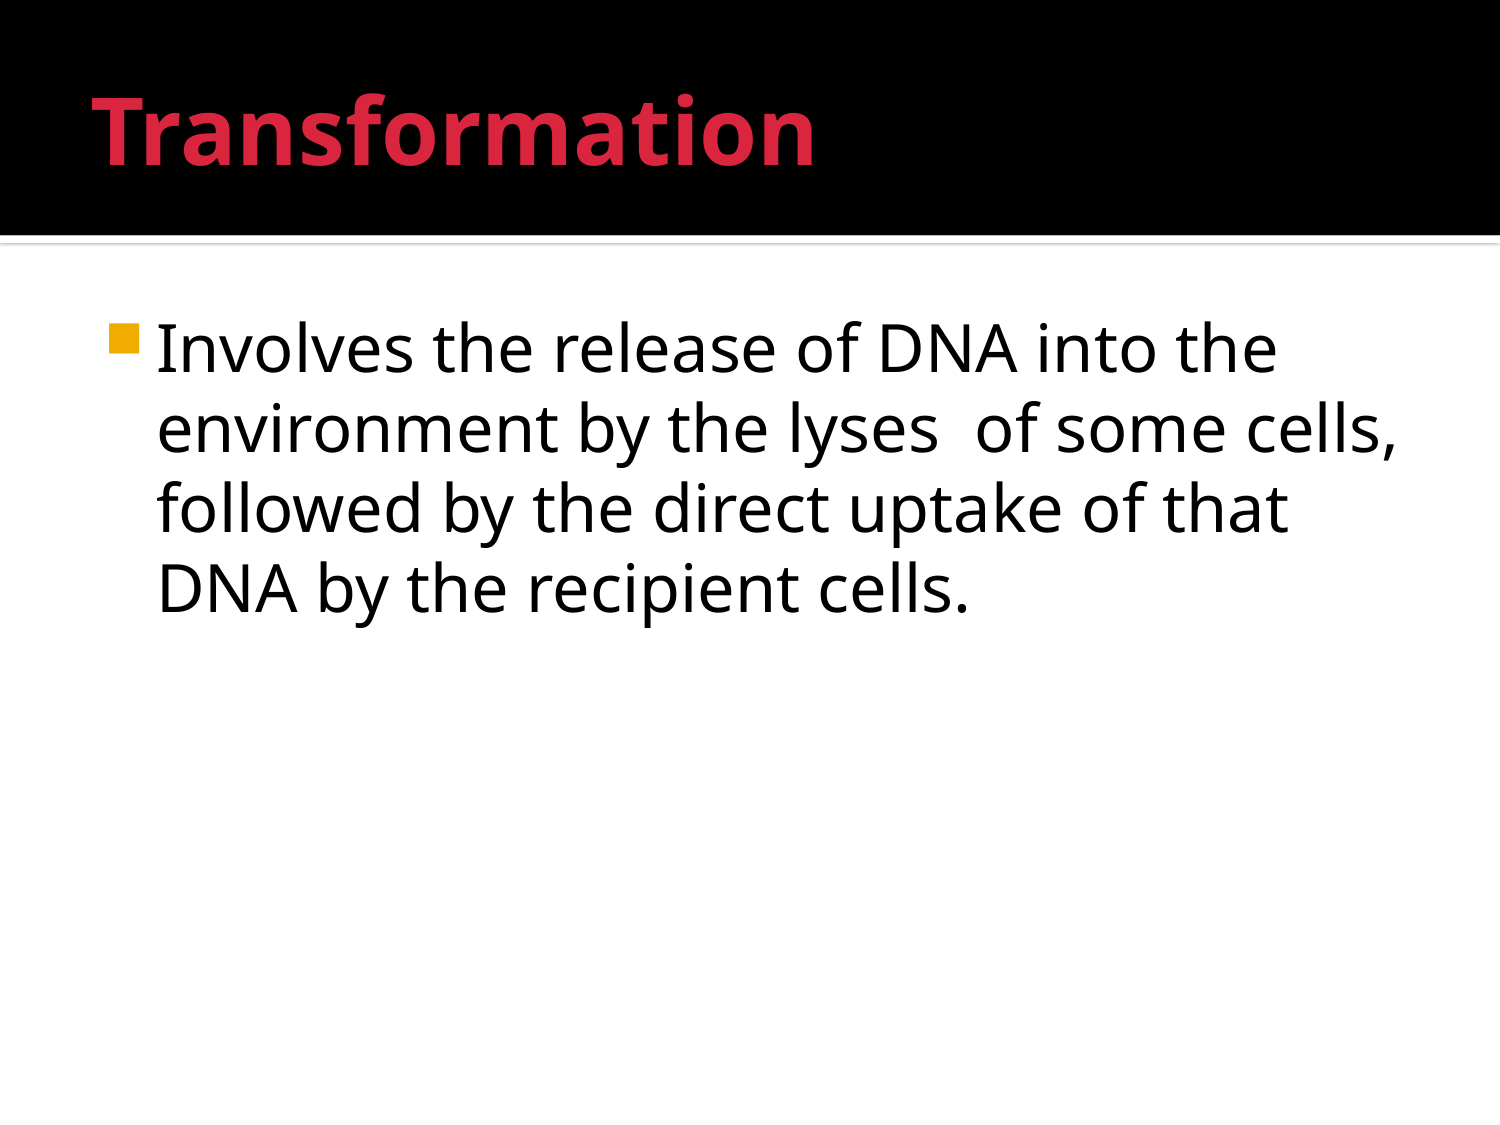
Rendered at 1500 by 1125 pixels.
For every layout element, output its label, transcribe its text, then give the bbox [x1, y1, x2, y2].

title Transformation [75, 25, 1425, 231]
list Involves the release of DNA into the environment by the lyses of some cells, followed by the direct uptake of that DNA by the recipient cells. [75, 291, 1425, 1050]
